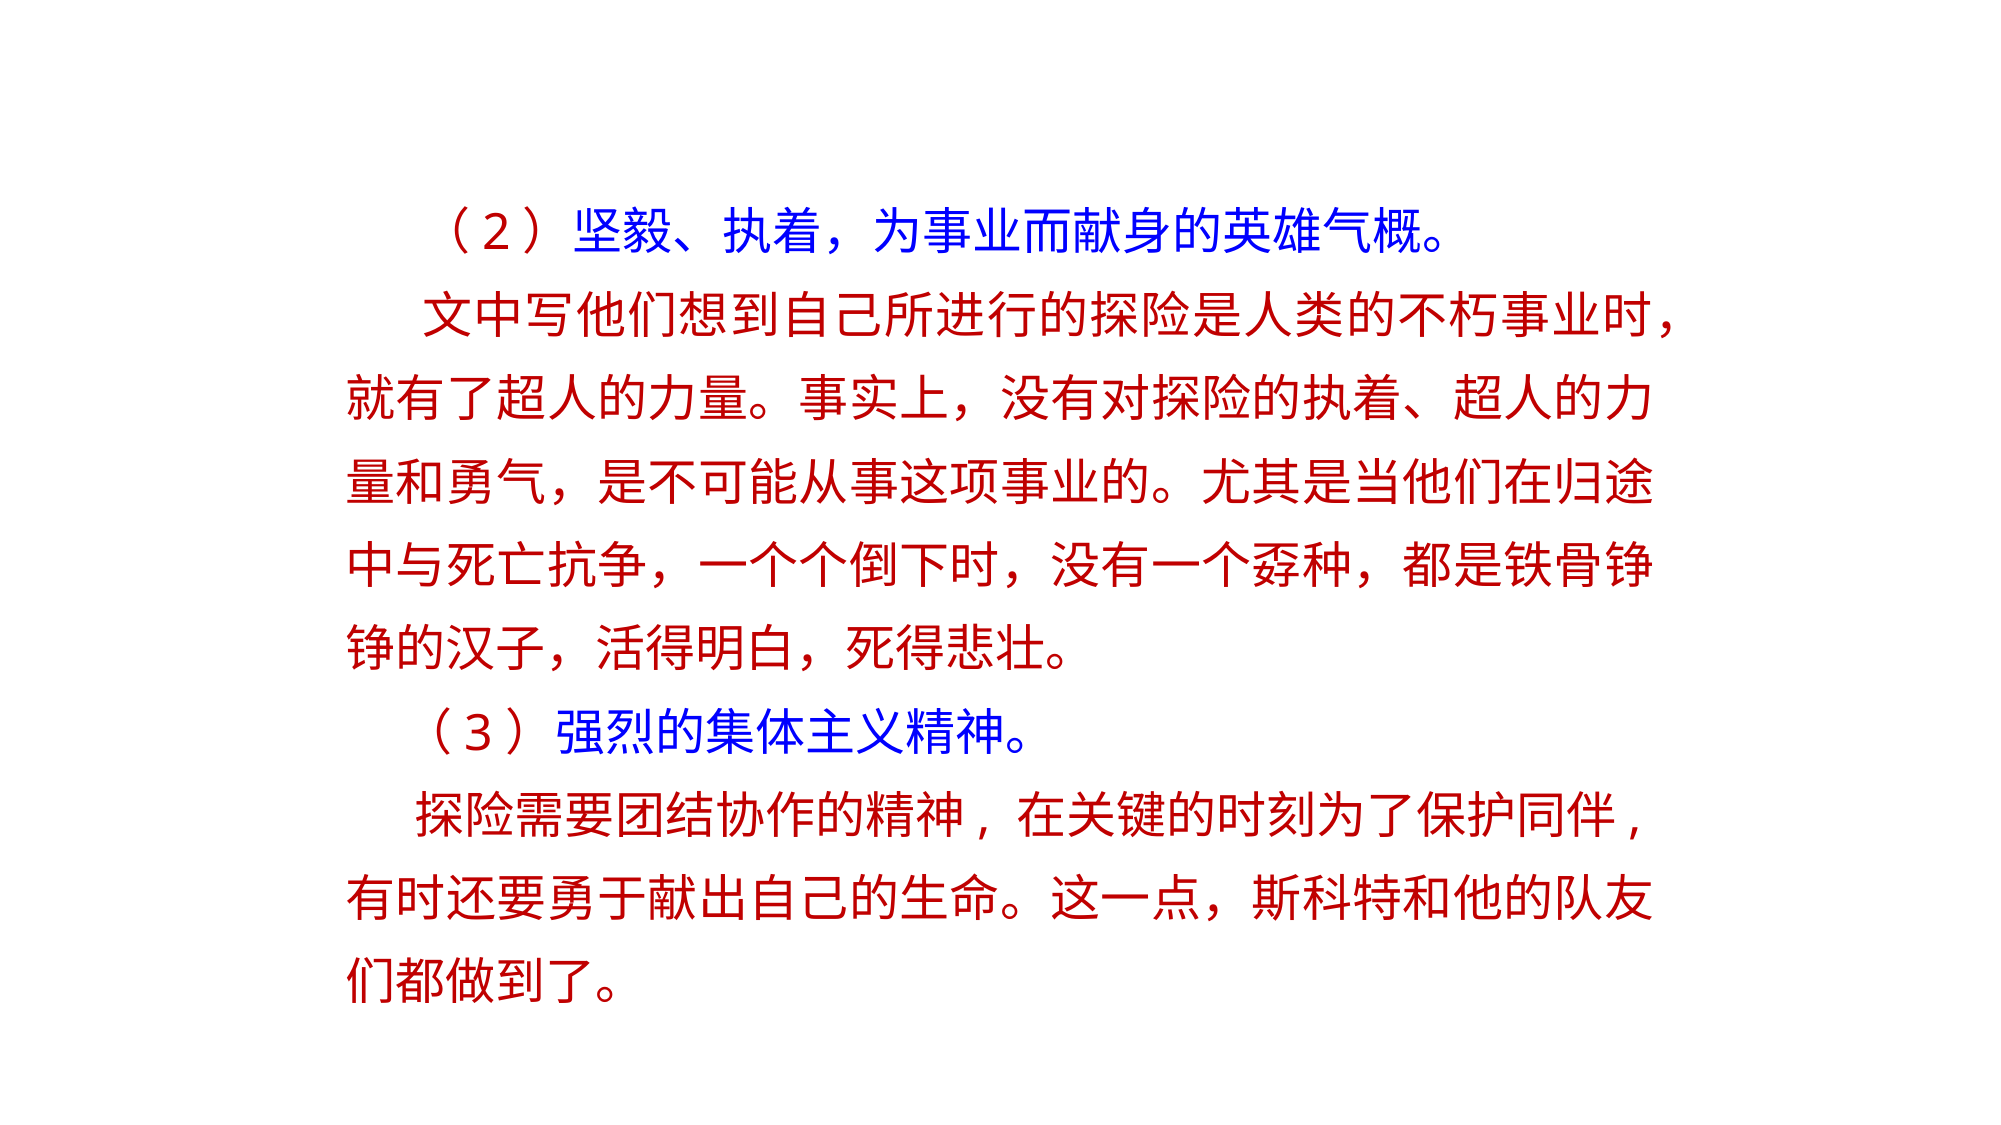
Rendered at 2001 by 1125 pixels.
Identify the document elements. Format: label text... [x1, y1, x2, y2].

list （2）坚毅、执着，为事业而献身的英雄气概。 文中写他们想到自己所进行的探险是人类的不朽事业时，就有了超人的力量。事实上，没有对探险的执着、超人的力量和勇气，是不可能从事这项事业的。尤其是当他们在归途中与死亡抗争，一个个倒下时，没有一个孬种，都是铁骨铮铮的汉子，活得明白，死得悲壮。 （3）强烈的集体主义精神。 探险需要团结协作的精神, 在关键的时刻为了保护同伴,有时还要勇于献出自己的生命。这一点，斯科特和他的队友们都做到了。 [330, 85, 1670, 1029]
